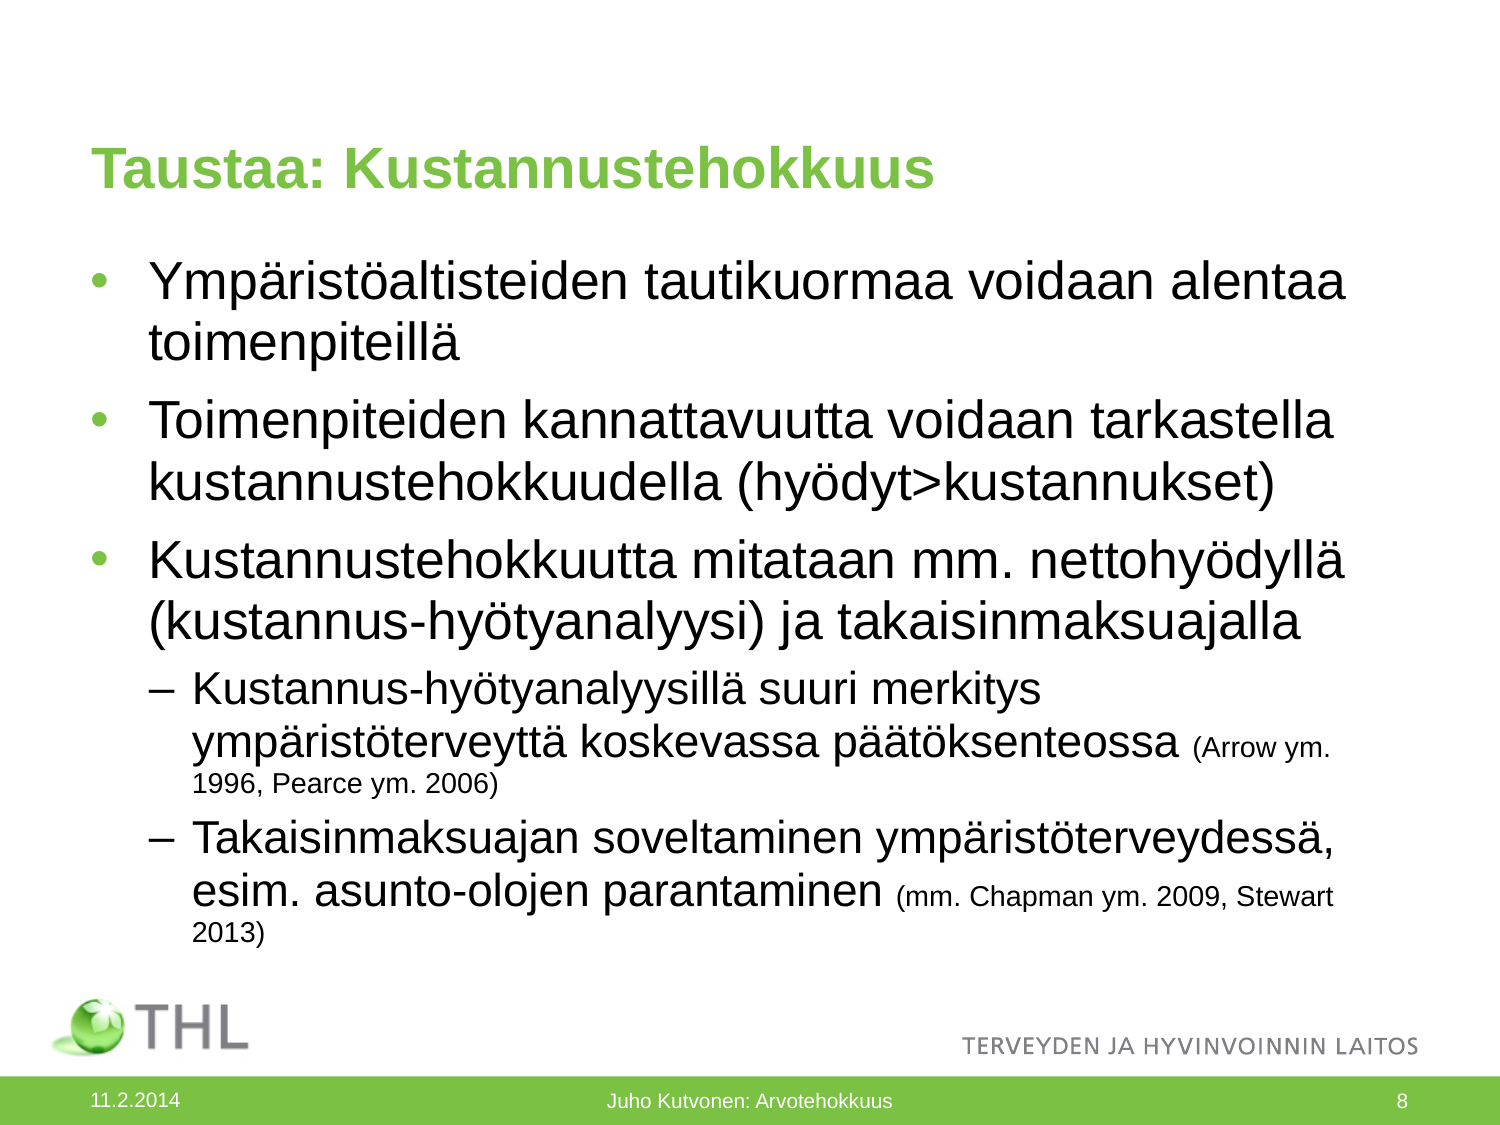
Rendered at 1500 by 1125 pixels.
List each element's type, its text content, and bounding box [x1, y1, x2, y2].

title Taustaa: Kustannustehokkuus [76, 42, 1424, 209]
slide_number 8 [1245, 1082, 1424, 1118]
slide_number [74, 1080, 255, 1118]
list Ympäristöaltisteiden tautikuormaa voidaan alentaa toimenpiteillä Toimenpiteiden kannattavuutta voidaan tarkastella kustannustehokkuudella (hyödyt>kustannukset) Kustannustehokkuutta mitataan mm. nettohyödyllä (kustannus-hyötyanalyysi) ja takaisinmaksuajalla Kustannus-hyötyanalyysillä suuri merkitys ympäristöterveyttä koskevassa päätöksenteossa (Arrow ym. 1996, Pearce ym. 2006) Takaisinmaksuajan soveltaminen ympäristöterveydessä, esim. asunto-olojen parantaminen (mm. Chapman ym. 2009, Stewart 2013) [74, 243, 1424, 965]
footer Juho Kutvonen: Arvotehokkuus [253, 1082, 1245, 1118]
picture [24, 983, 275, 1067]
